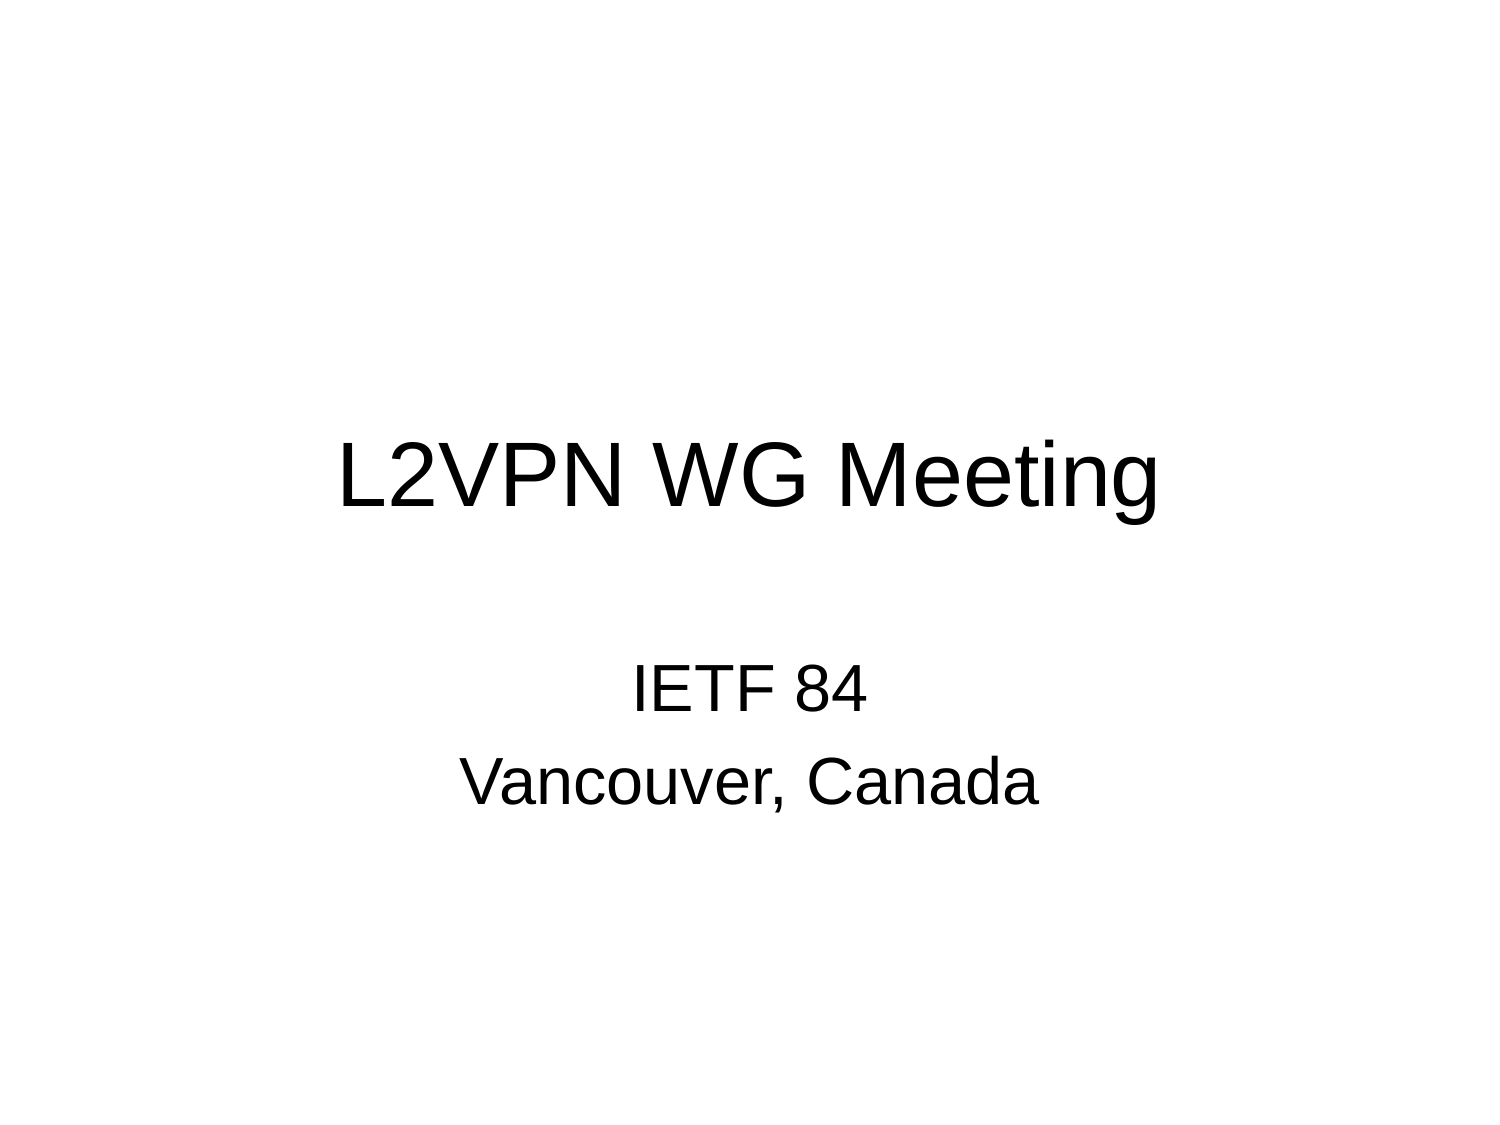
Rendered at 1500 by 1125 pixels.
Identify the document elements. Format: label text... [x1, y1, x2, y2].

subtitle IETF 84 Vancouver, Canada [224, 637, 1276, 926]
title L2VPN WG Meeting [112, 349, 1388, 591]
